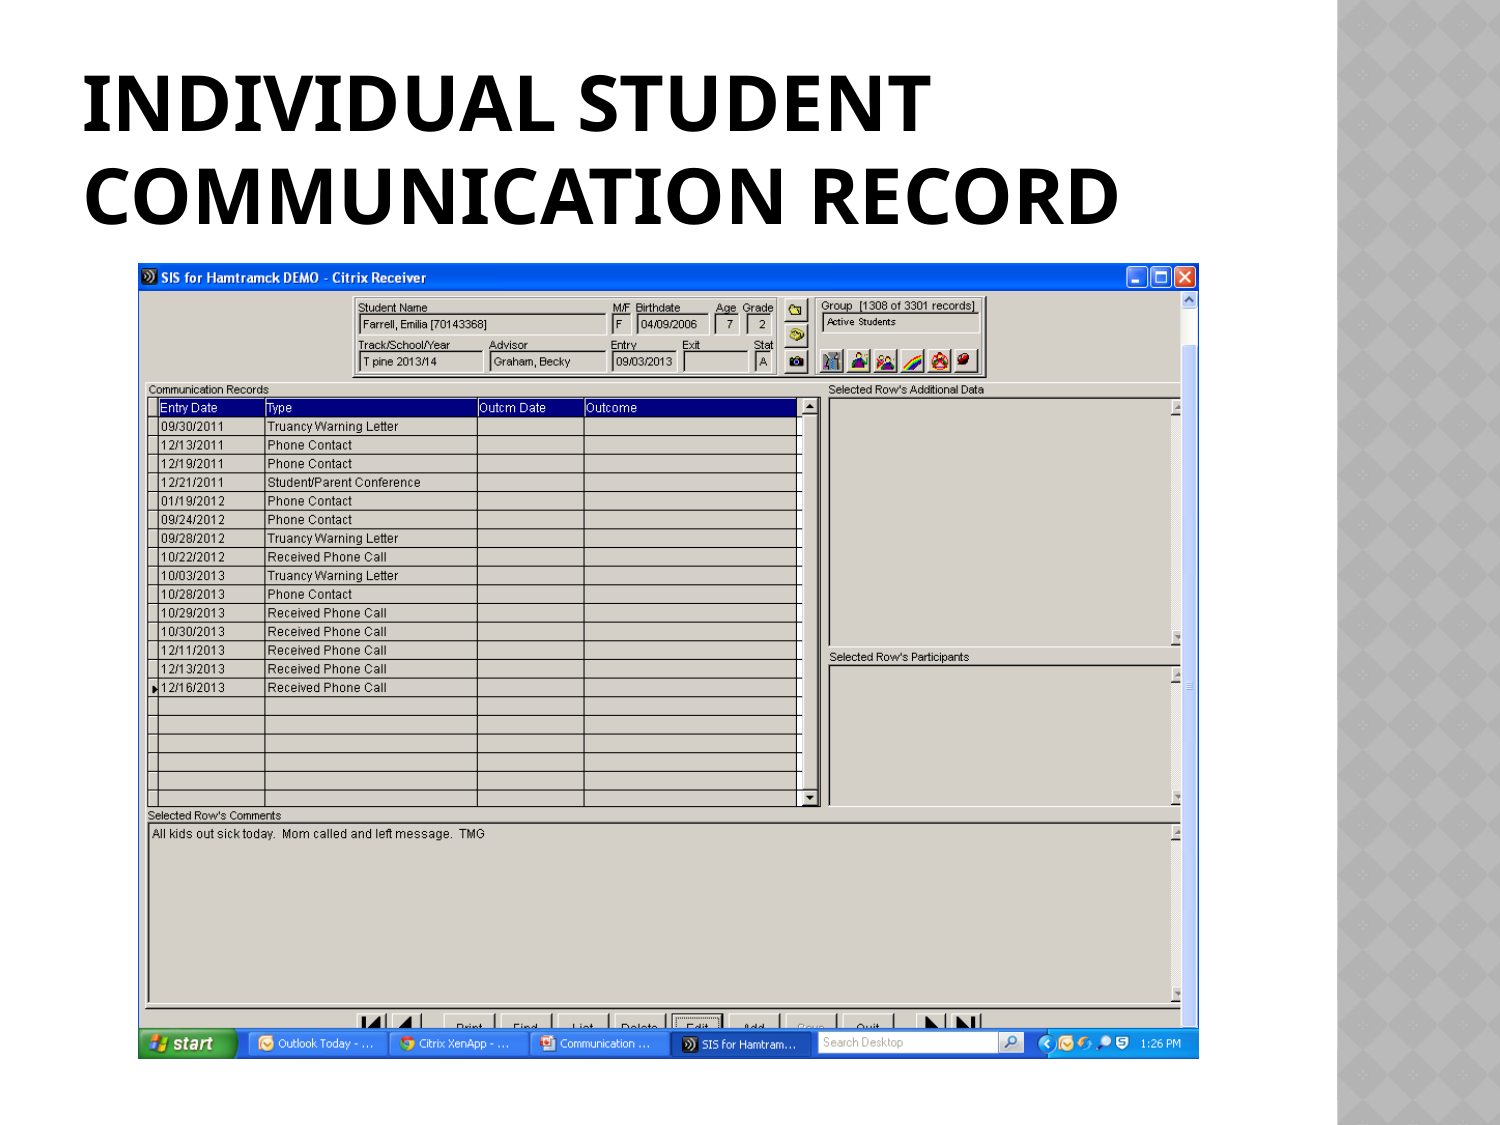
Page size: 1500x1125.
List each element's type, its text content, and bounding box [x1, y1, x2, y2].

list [138, 263, 1200, 1060]
title Individual student communication record [75, 52, 1263, 240]
